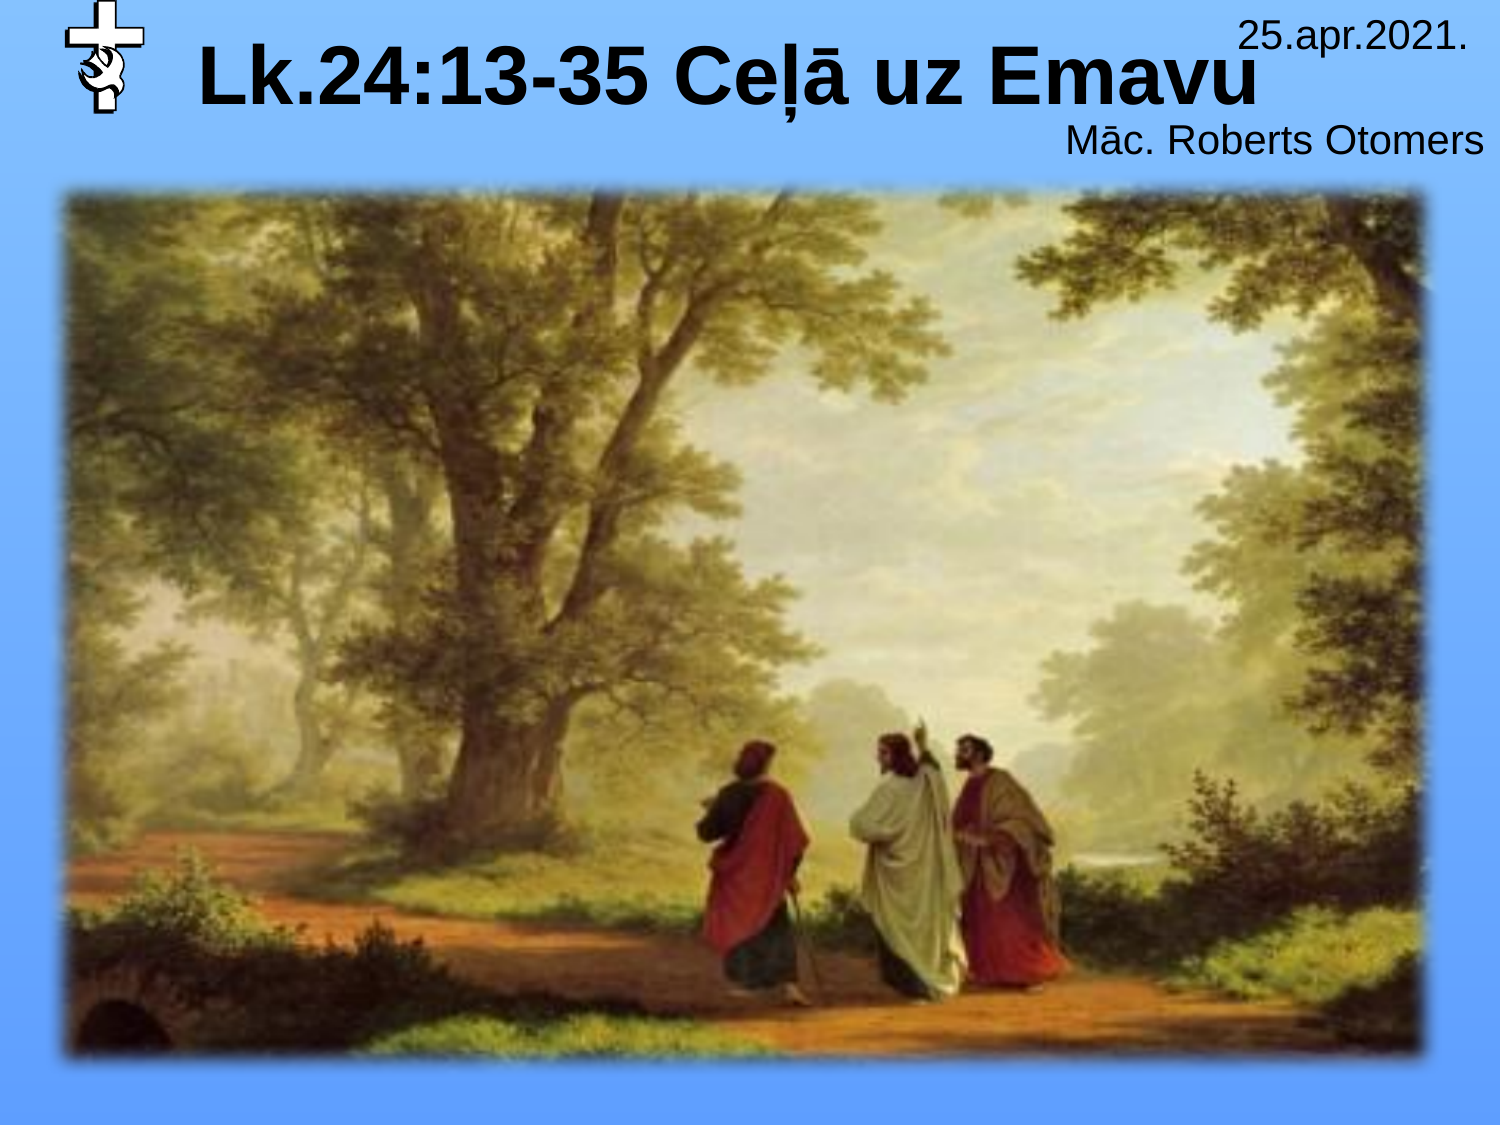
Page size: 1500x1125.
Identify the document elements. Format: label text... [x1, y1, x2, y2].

text_box Māc. Roberts Otomers [972, 105, 1500, 171]
text_box 25.apr.2021. [1222, 0, 1500, 65]
picture [46, 175, 1442, 1077]
picture [64, 0, 145, 114]
title Lk.24:13-35 Ceļā uz Emavu [0, 0, 1500, 143]
